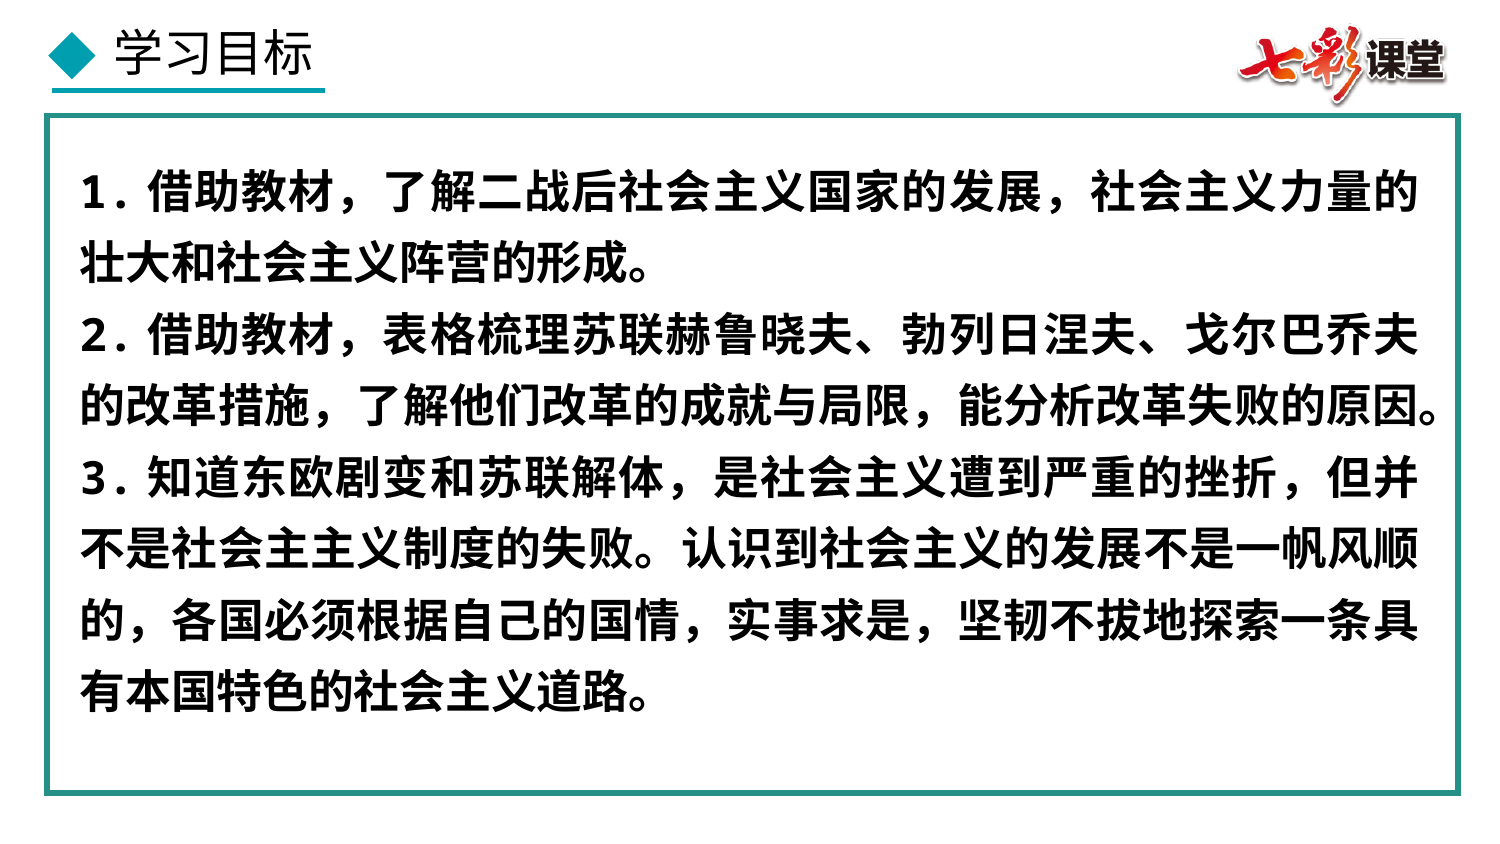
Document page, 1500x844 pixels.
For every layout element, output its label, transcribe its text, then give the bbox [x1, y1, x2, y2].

picture [1234, 20, 1451, 108]
text_box 1.借助教材，了解二战后社会主义国家的发展，社会主义力量的壮大和社会主义阵营的形成。 2.借助教材，表格梳理苏联赫鲁晓夫、勃列日涅夫、戈尔巴乔夫的改革措施，了解他们改革的成就与局限，能分析改革失败的原因。 3.知道东欧剧变和苏联解体，是社会主义遭到严重的挫折，但并不是社会主主义制度的失败。认识到社会主义的发展不是一帆风顺的，各国必须根据自己的国情，实事求是，坚韧不拔地探索一条具有本国特色的社会主义道路。 [64, 137, 1436, 705]
